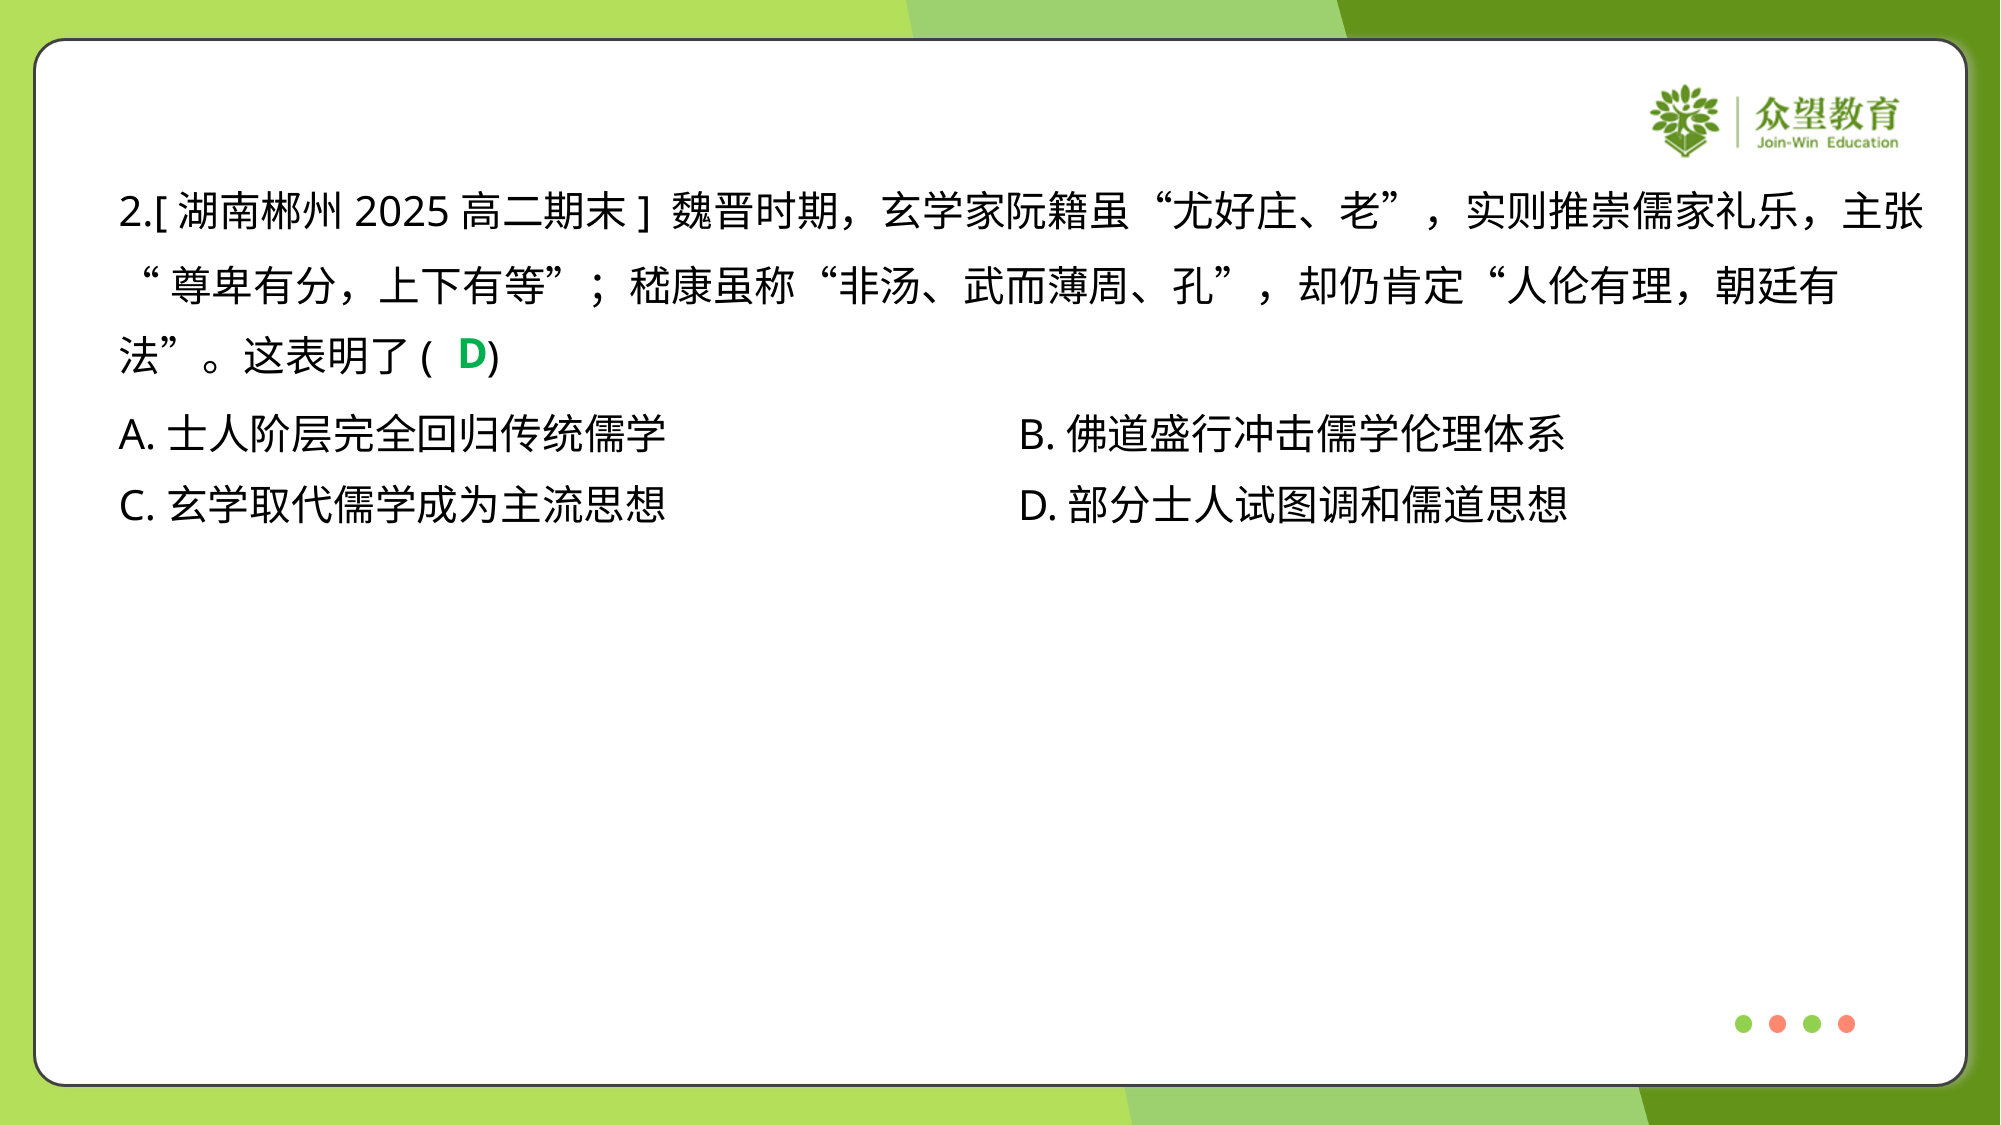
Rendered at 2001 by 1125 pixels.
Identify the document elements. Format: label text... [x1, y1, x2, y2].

text_box A.士人阶层完全回归传统儒学 B.佛道盛行冲击儒学伦理体系 C.玄学取代儒学成为主流思想 D.部分士人试图调和儒道思想 [118, 382, 1883, 522]
text_box D [440, 306, 505, 371]
text_box 2.[湖南郴州2025高二期末] 魏晋时期，玄学家阮籍虽“尤好庄、老”，实则推崇儒家礼乐，主张 “尊卑有分，上下有等”；嵇康虽称“非汤、武而薄周、孔”，却仍肯定“人伦有理，朝廷有 法”。这表明了( ) [118, 159, 1883, 373]
picture [0, 0, 2000, 1125]
